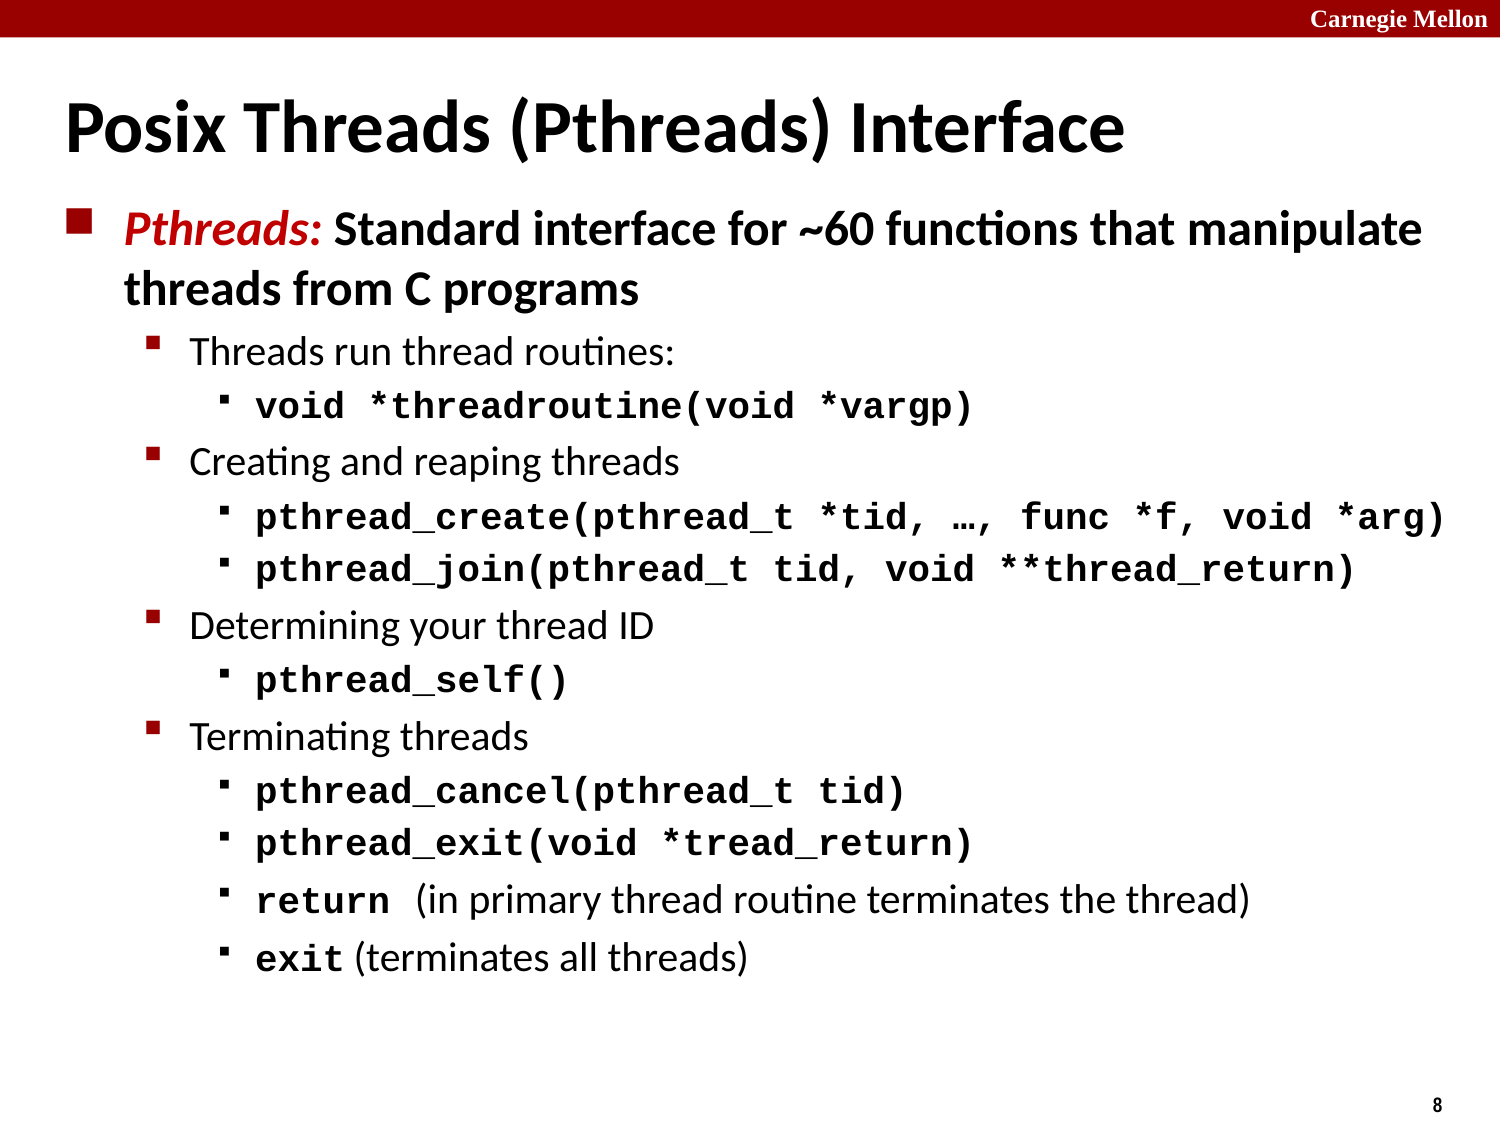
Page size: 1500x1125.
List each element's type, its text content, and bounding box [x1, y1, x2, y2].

title Posix Threads (Pthreads) Interface [49, 74, 1357, 170]
list Pthreads: Standard interface for ~60 functions that manipulate threads from C programs Threads run thread routines: void *threadroutine(void *vargp) Creating and reaping threads pthread_create(pthread_t *tid, …, func *f, void *arg) pthread_join(pthread_t tid, void **thread_return) Determining your thread ID pthread_self() Terminating threads pthread_cancel(pthread_t tid) pthread_exit(void *tread_return) return (in primary thread routine terminates the thread) exit (terminates all threads) [52, 187, 1476, 1038]
